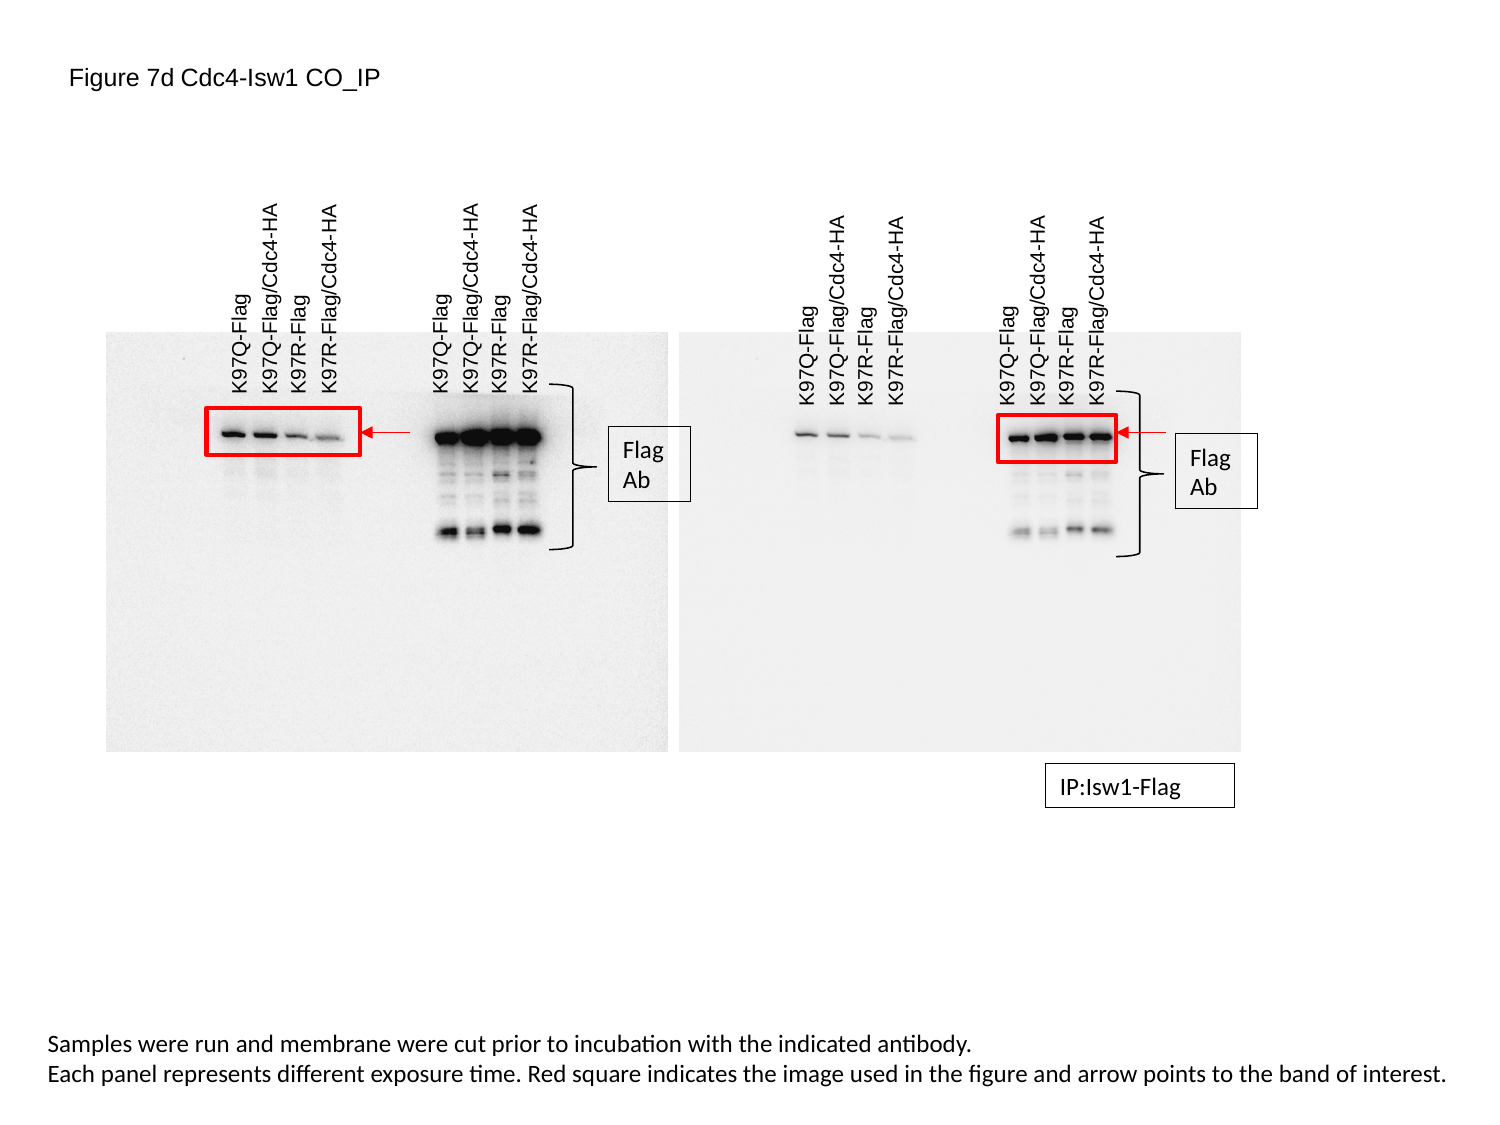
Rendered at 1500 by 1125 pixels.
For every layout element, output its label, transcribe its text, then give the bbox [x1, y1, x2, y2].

text_box K97R-Flag [844, 282, 874, 330]
text_box K97Q-Flag/Cdc4-HA [248, 187, 289, 330]
picture [105, 331, 668, 752]
text_box K97Q-Flag/Cdc4-HA [449, 187, 490, 330]
text_box Figure 7d Cdc4-Isw1 CO_IP [54, 54, 403, 100]
text_box K97R-Flag/Cdc4-HA [1075, 199, 1116, 330]
text_box K97R-Flag [1045, 282, 1075, 330]
text_box K97Q-Flag/Cdc4-HA [815, 199, 856, 330]
text_box K97Q-Flag [419, 270, 449, 330]
text_box Flag Ab [1246, 433, 1258, 509]
text_box K97R-Flag [478, 270, 508, 330]
text_box K97R-Flag/Cdc4-HA [508, 187, 549, 330]
text_box Samples were run and membrane were cut prior to incubation with the indicated antibody. Each panel represents different exposure time. Red square indicates the image used in the figure and arrow points to the band of interest. [32, 1020, 1465, 1096]
text_box K97Q-Flag [986, 282, 1016, 330]
text_box K97Q-Flag [785, 282, 815, 330]
text_box K97R-Flag/Cdc4-HA [307, 187, 348, 330]
text_box K97R-Flag [277, 270, 307, 330]
text_box IP:Isw1-Flag [1045, 763, 1235, 808]
text_box K97Q-Flag/Cdc4-HA [1016, 199, 1057, 330]
text_box K97R-Flag/Cdc4-HA [874, 199, 915, 330]
picture [678, 331, 1241, 752]
text_box K97Q-Flag [218, 270, 248, 330]
